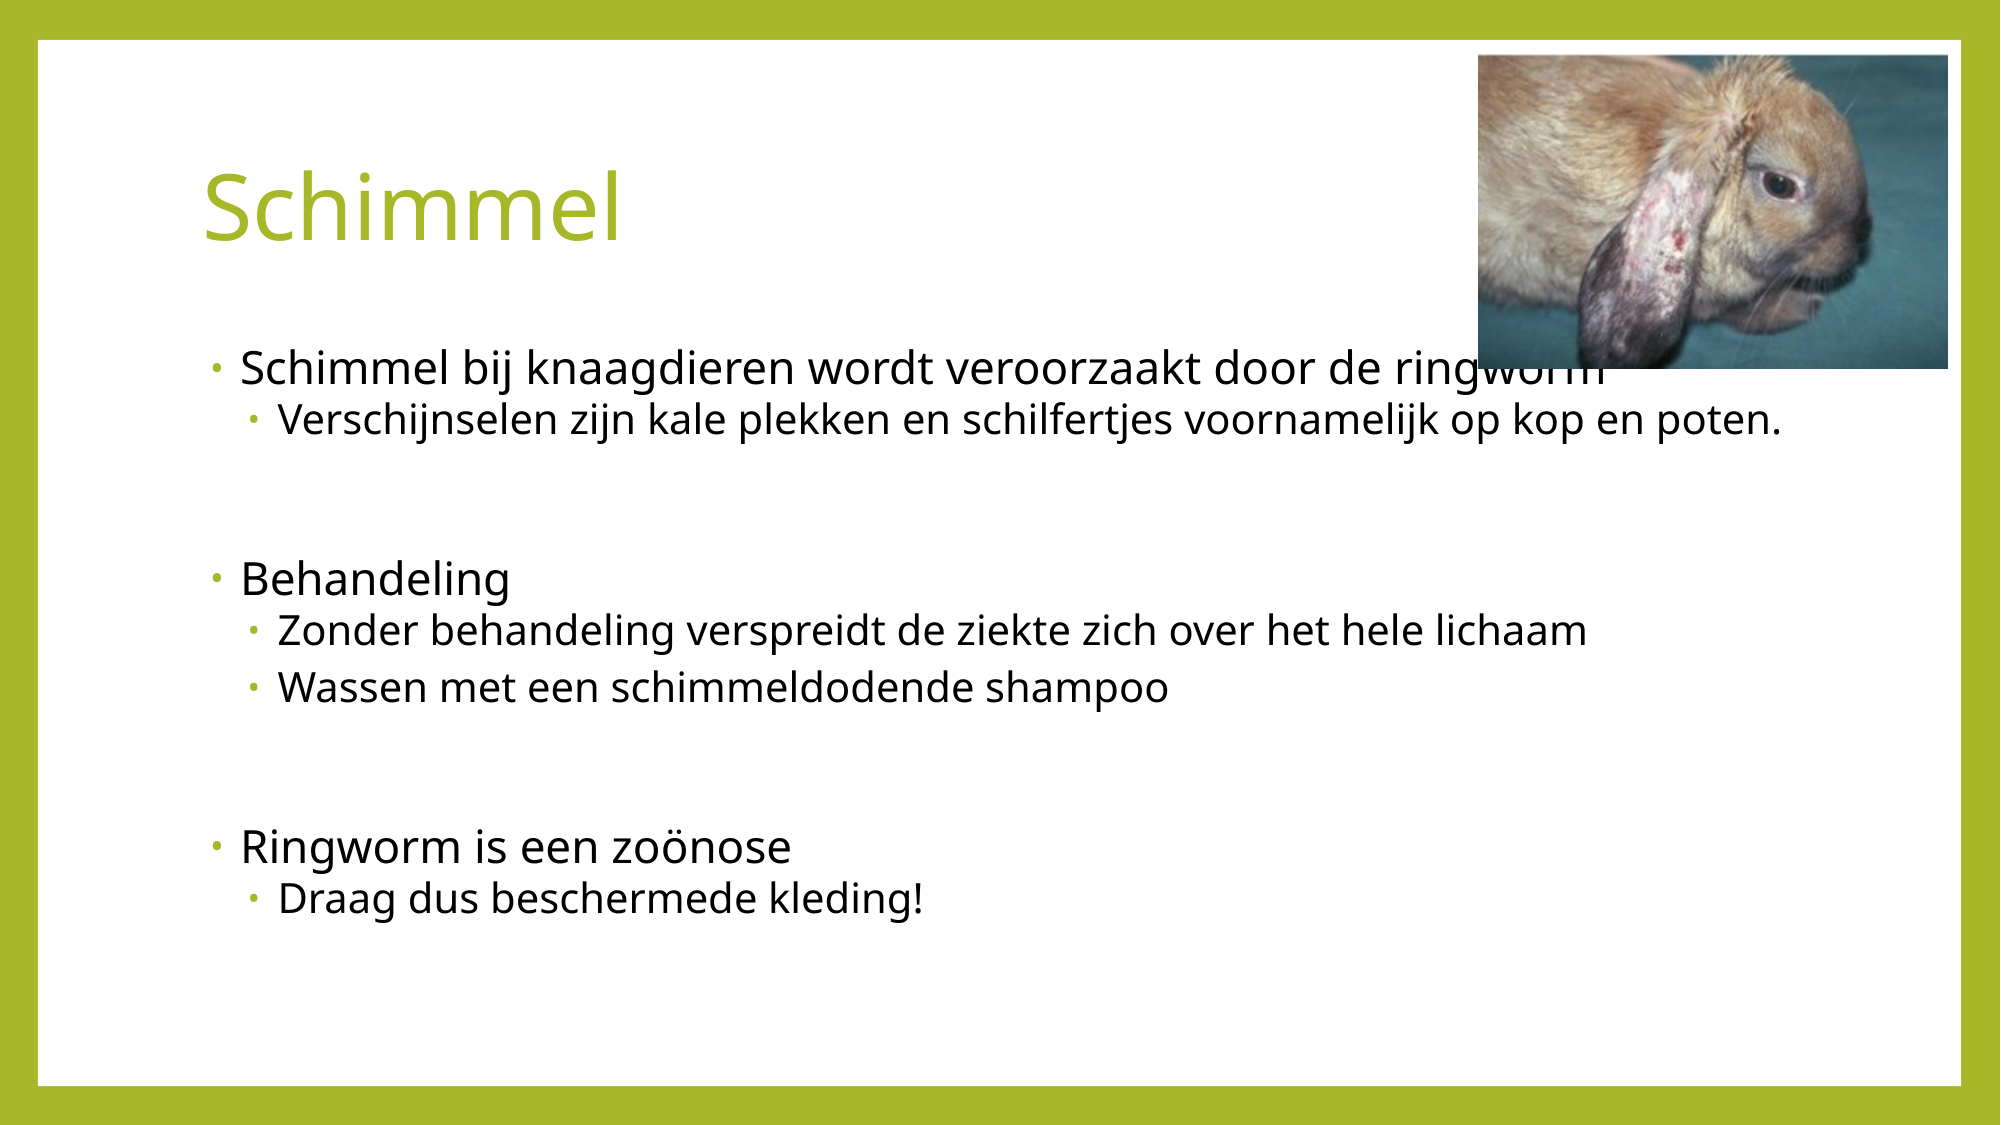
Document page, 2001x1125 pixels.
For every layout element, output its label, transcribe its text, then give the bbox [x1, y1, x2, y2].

list Schimmel bij knaagdieren wordt veroorzaakt door de ringworm Verschijnselen zijn kale plekken en schilfertjes voornamelijk op kop en poten. Behandeling Zonder behandeling verspreidt de ziekte zich over het hele lichaam Wassen met een schimmeldodende shampoo Ringworm is een zoönose Draag dus beschermede kleding! [187, 337, 1808, 1000]
picture [1478, 53, 1948, 369]
title Schimmel [187, 99, 1472, 323]
